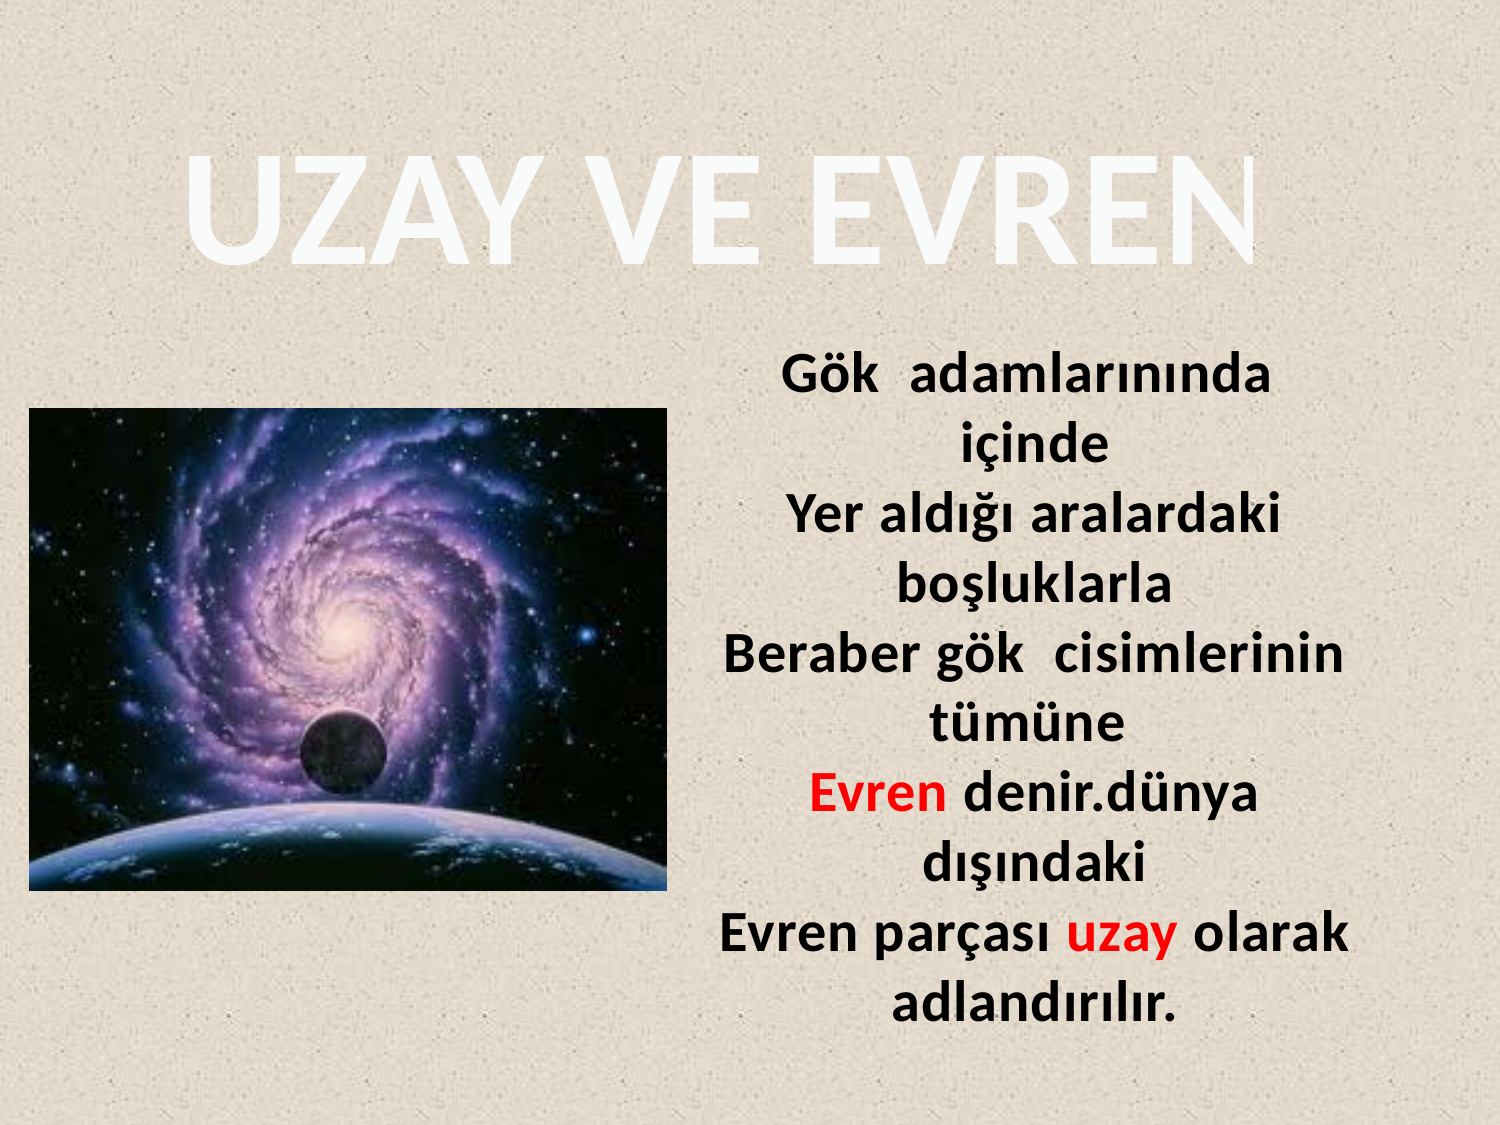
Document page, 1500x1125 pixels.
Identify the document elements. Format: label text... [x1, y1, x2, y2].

text_box Gök adamlarınında içinde Yer aldığı aralardaki boşluklarla Beraber gök cisimlerinin tümüne Evren denir.dünya dışındaki Evren parçası uzay olarak adlandırılır. [702, 326, 1368, 1041]
text_box UZAY VE EVREN [165, 89, 1290, 305]
picture [0, 0, 1500, 1125]
